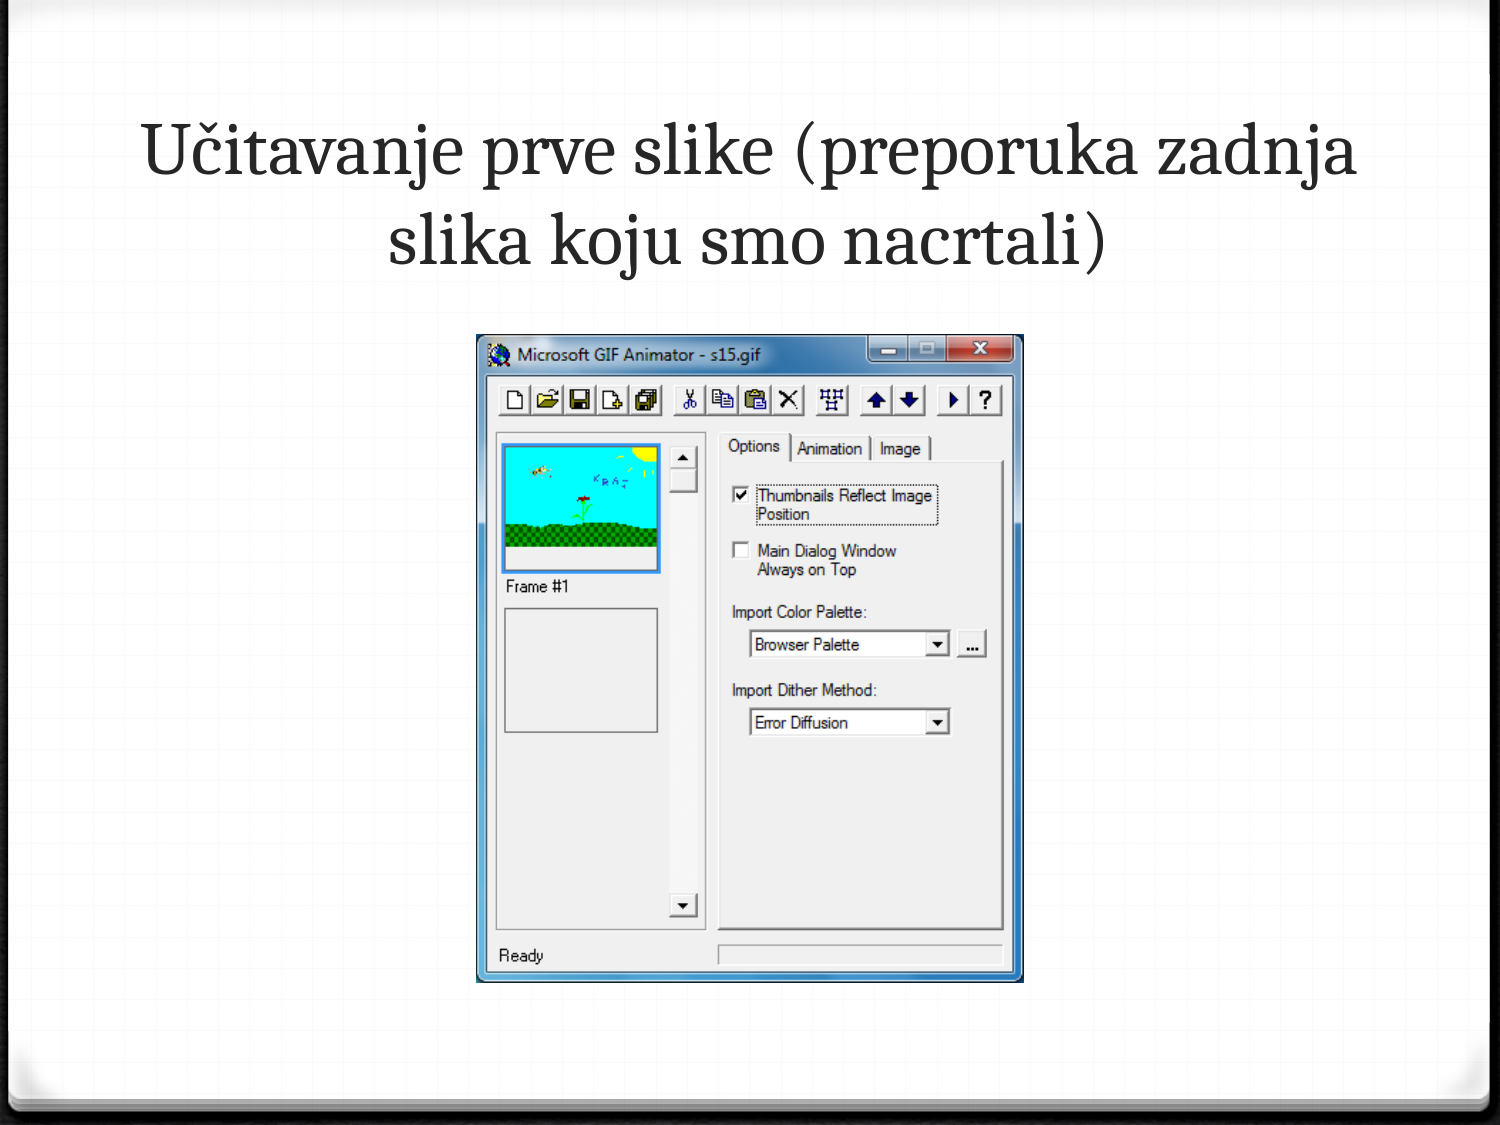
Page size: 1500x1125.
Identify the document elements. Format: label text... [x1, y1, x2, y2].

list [476, 334, 1024, 983]
title Učitavanje prve slike (preporuka zadnja slika koju smo nacrtali) [90, 71, 1410, 309]
picture [0, 0, 1500, 1125]
